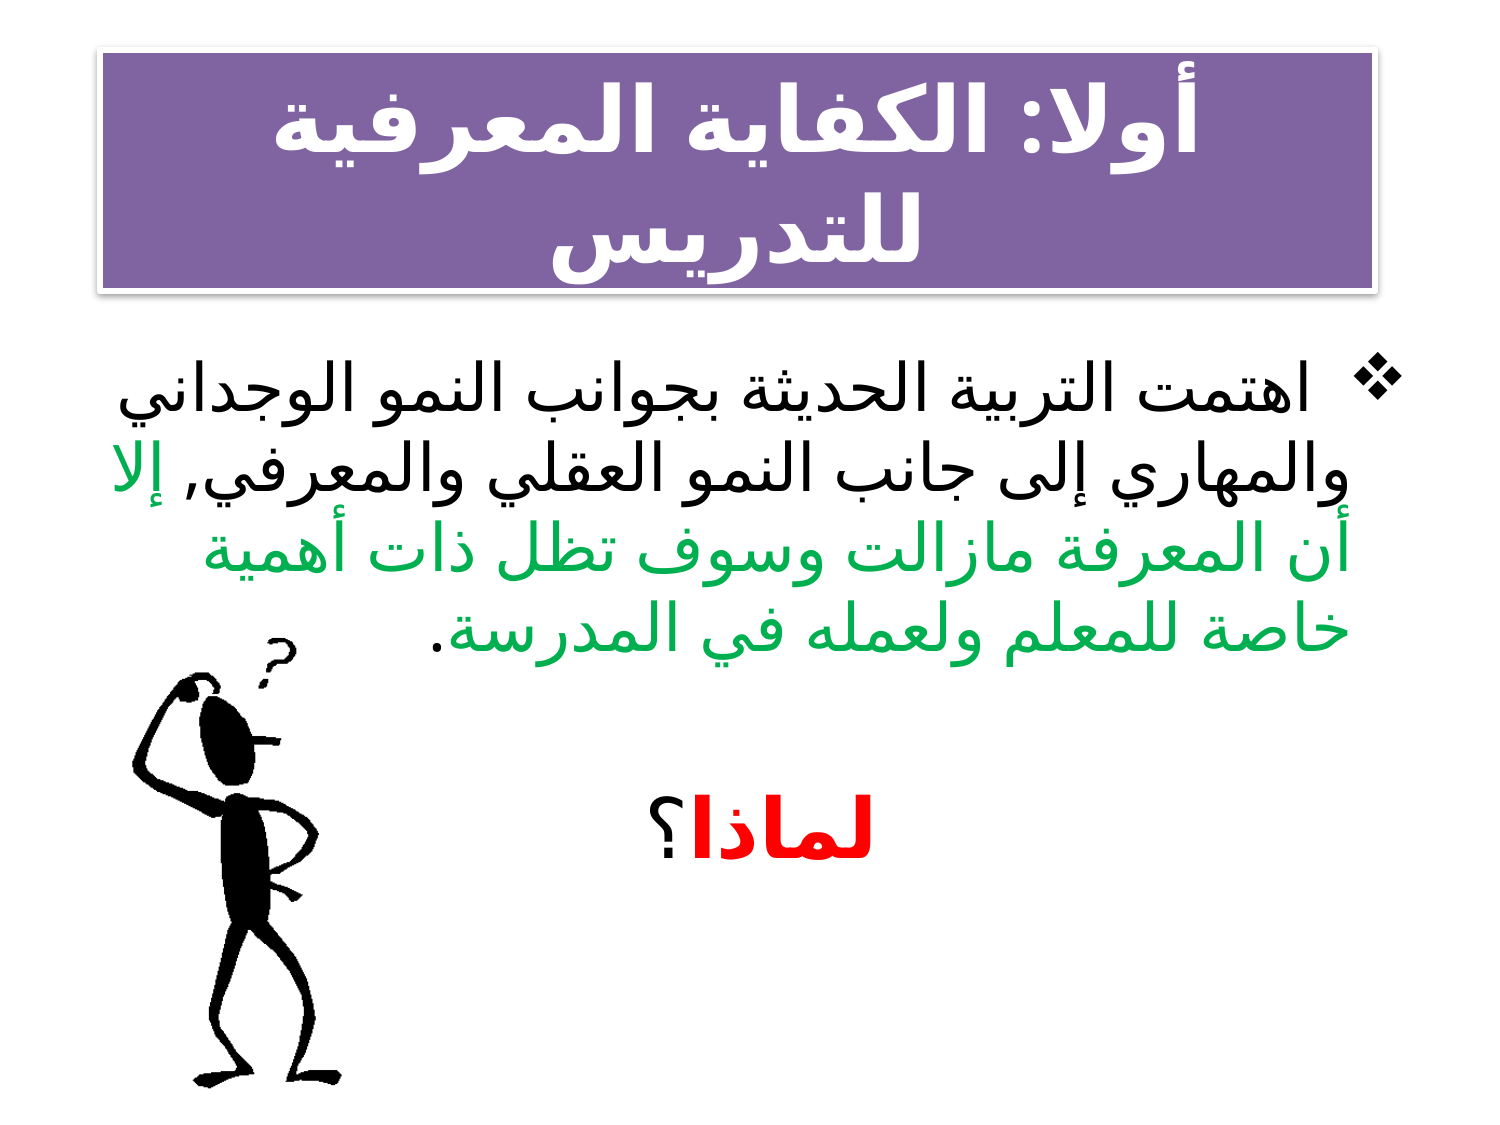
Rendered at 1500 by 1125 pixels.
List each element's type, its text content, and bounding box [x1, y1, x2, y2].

list اهتمت التربية الحديثة بجوانب النمو الوجداني والمهاري إلى جانب النمو العقلي والمعرفي, إلا أن المعرفة مازالت وسوف تظل ذات أهمية خاصة للمعلم ولعمله في المدرسة. لماذا؟ [75, 337, 1425, 1080]
text_box أولا: الكفاية المعرفية للتدريس [97, 47, 1378, 294]
picture [87, 624, 428, 1125]
